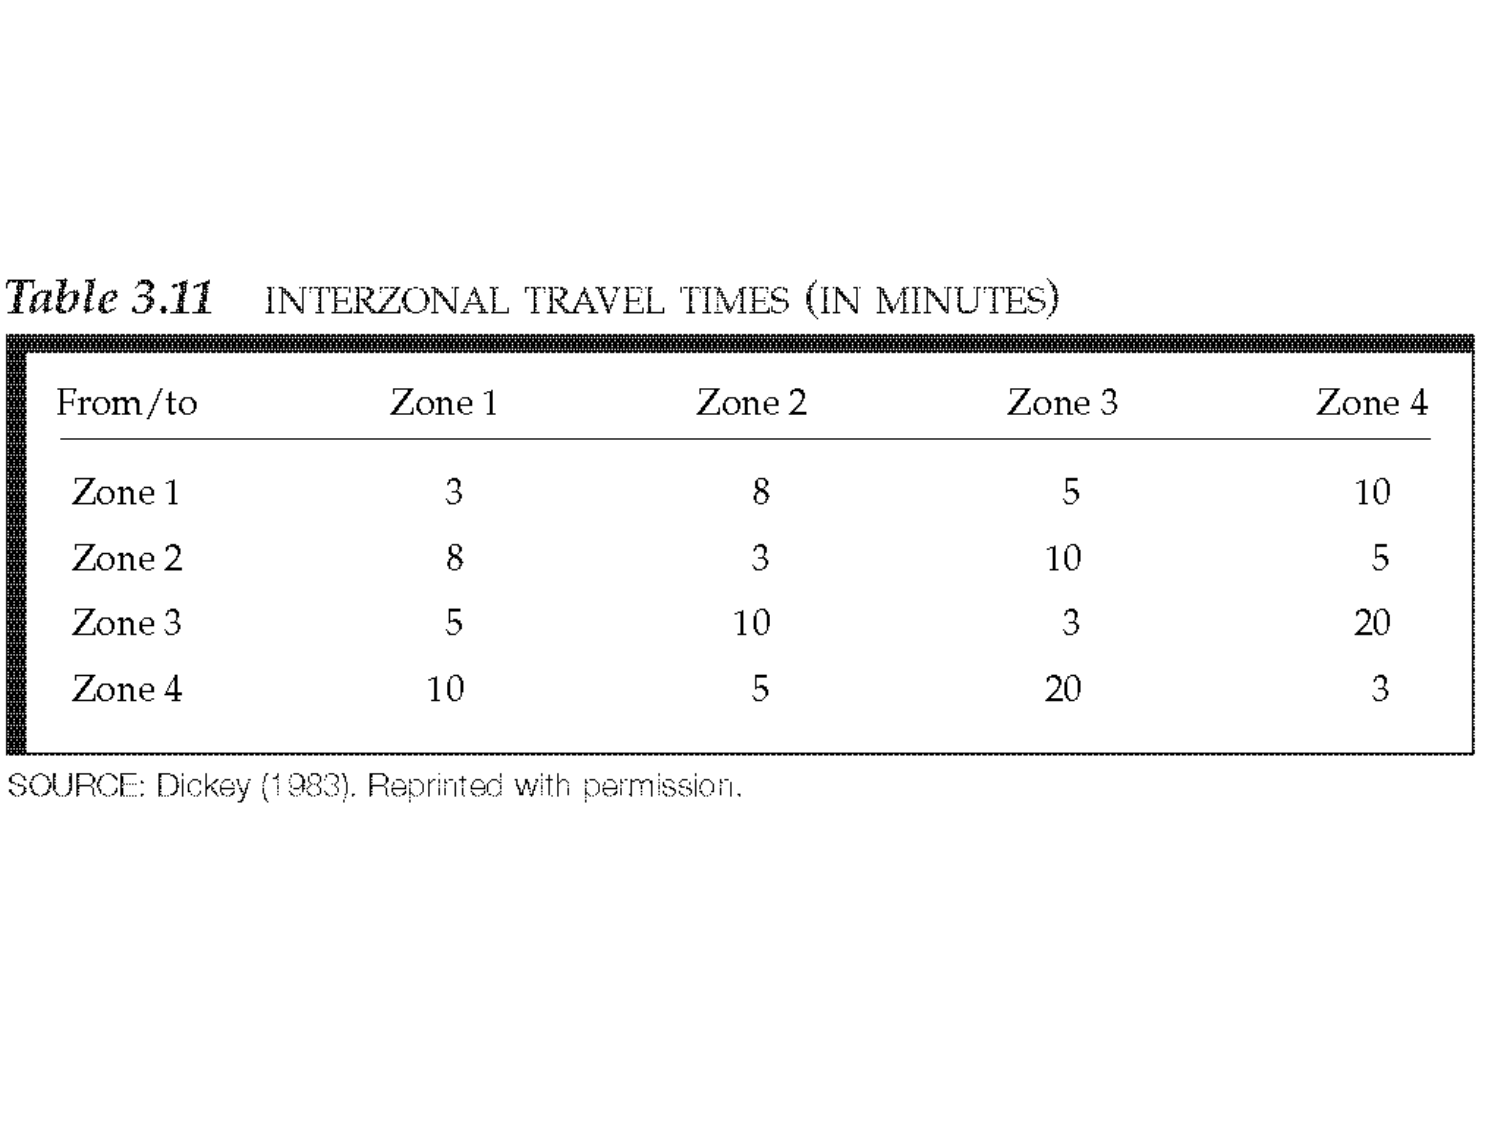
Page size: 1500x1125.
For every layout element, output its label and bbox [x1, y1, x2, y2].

picture [0, 249, 1500, 838]
